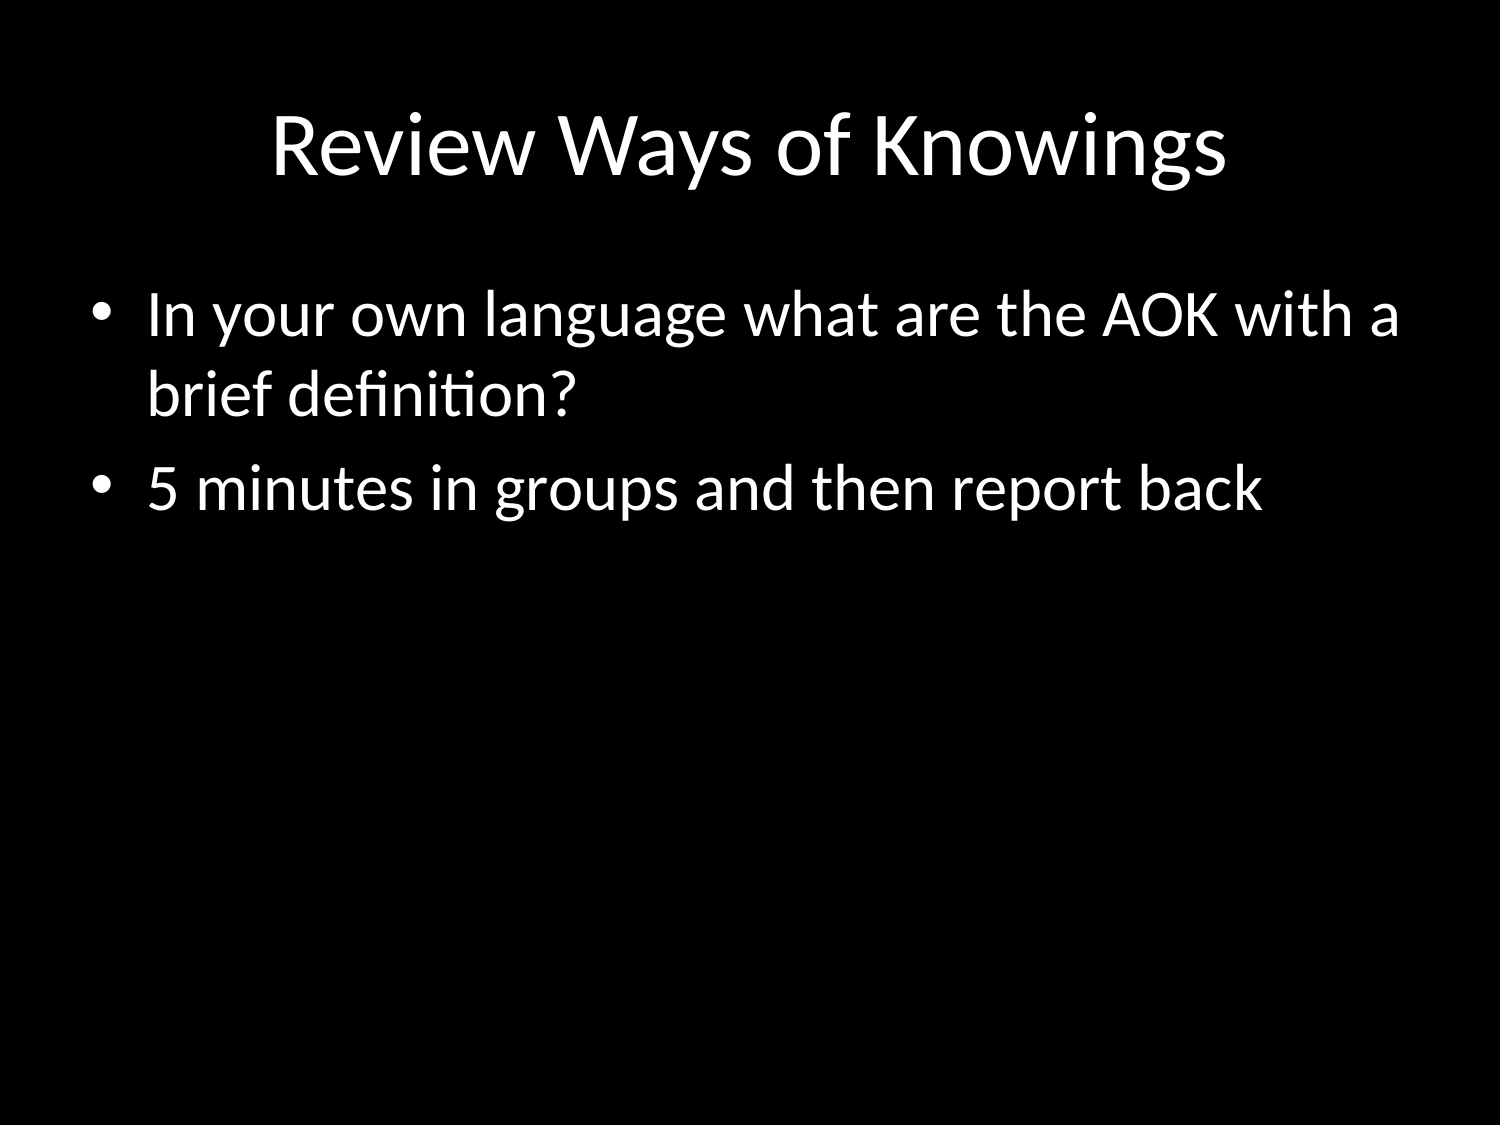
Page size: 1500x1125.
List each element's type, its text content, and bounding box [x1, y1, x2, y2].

title Review Ways of Knowings [75, 45, 1425, 233]
list In your own language what are the AOK with a brief definition? 5 minutes in groups and then report back [75, 262, 1425, 1005]
